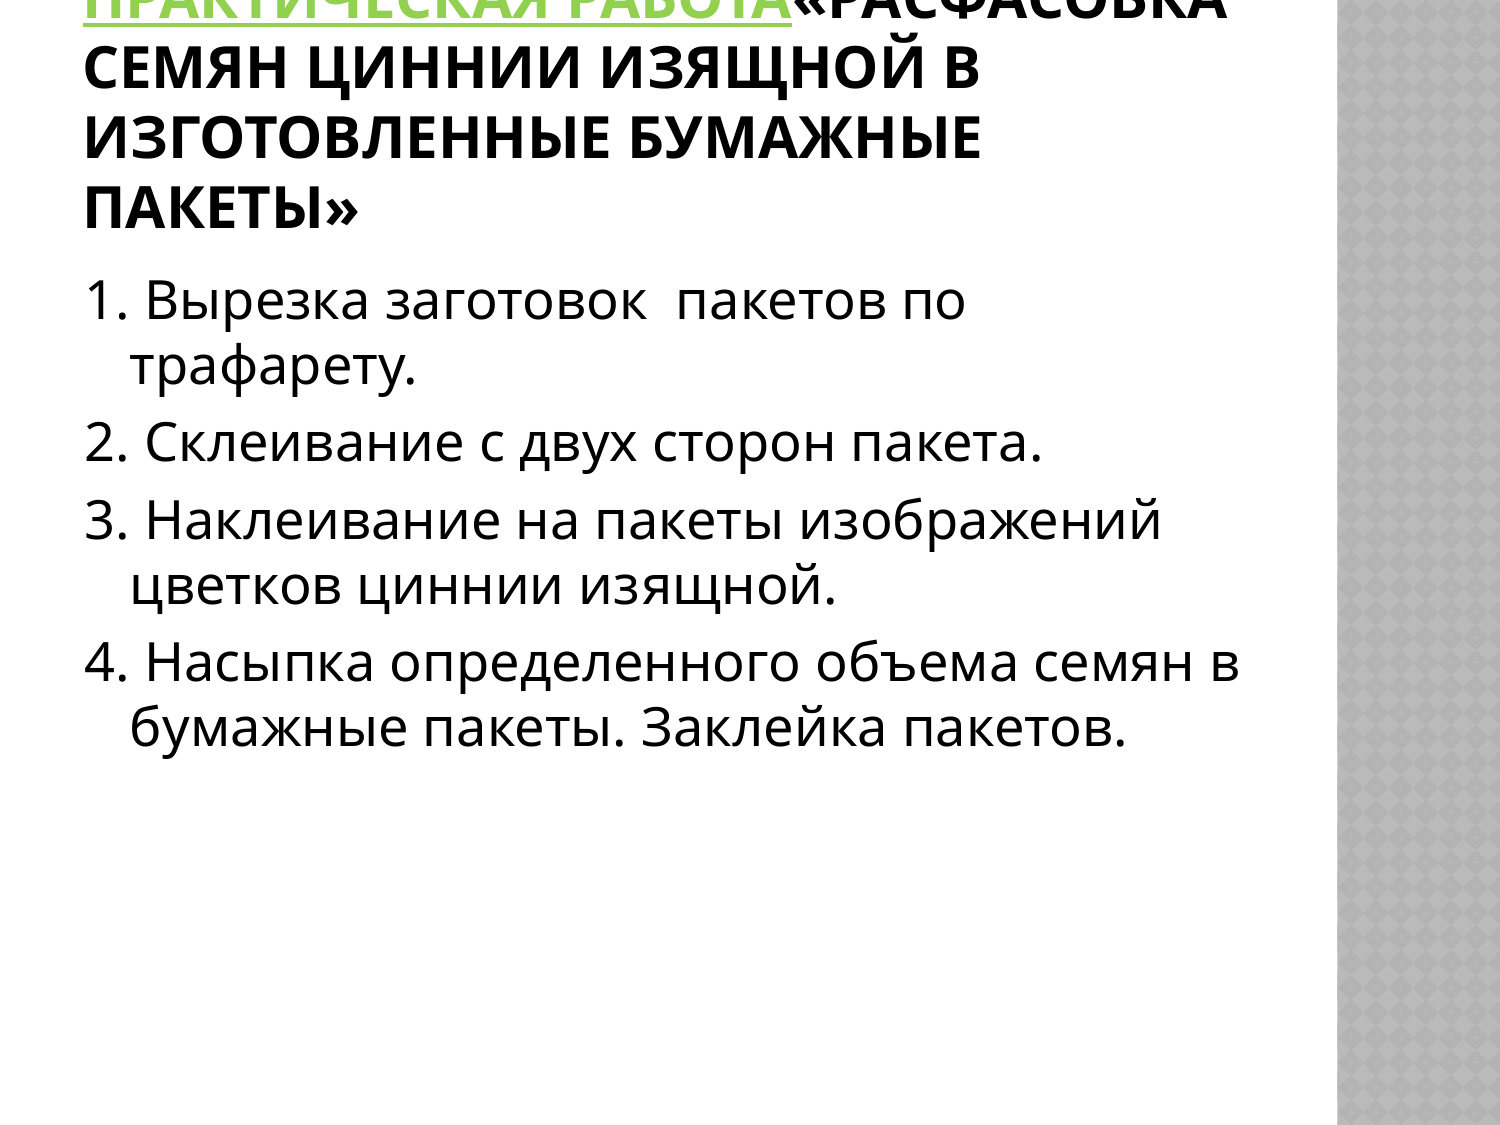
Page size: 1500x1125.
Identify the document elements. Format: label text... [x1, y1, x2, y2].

title Практическая работа«Расфасовка семян циннии изящной в изготовленные бумажные пакеты» [75, 52, 1263, 240]
list 1. Вырезка заготовок пакетов по трафарету. 2. Склеивание с двух сторон пакета. 3. Наклеивание на пакеты изображений цветков циннии изящной. 4. Насыпка определенного объема семян в бумажные пакеты. Заклейка пакетов. [70, 257, 1258, 1053]
